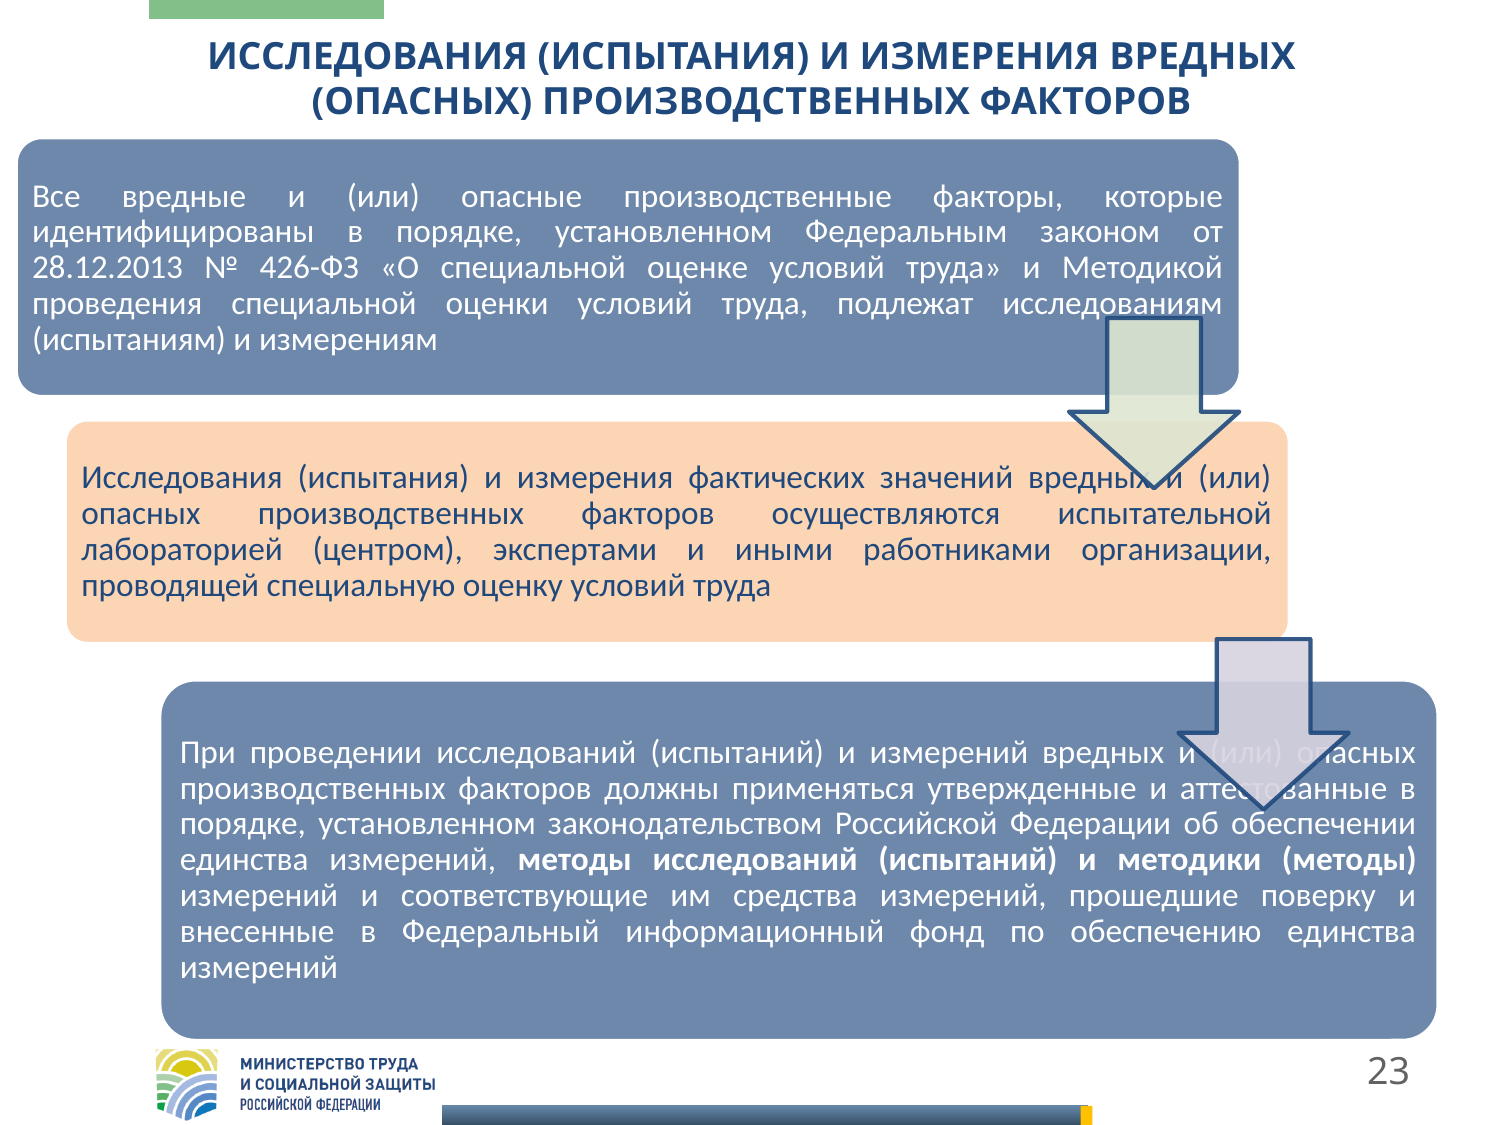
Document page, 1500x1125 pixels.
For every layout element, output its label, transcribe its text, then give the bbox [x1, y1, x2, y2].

picture [147, 1043, 444, 1125]
text_box [1079, 1104, 1094, 1125]
picture [149, 0, 385, 19]
title Исследования (испытания) и измерения вредных (опасных) производственных факторов [76, 18, 1428, 136]
text_box [448, 1105, 1079, 1125]
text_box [29, 160, 1471, 1036]
slide_number 23 [1074, 1045, 1425, 1103]
